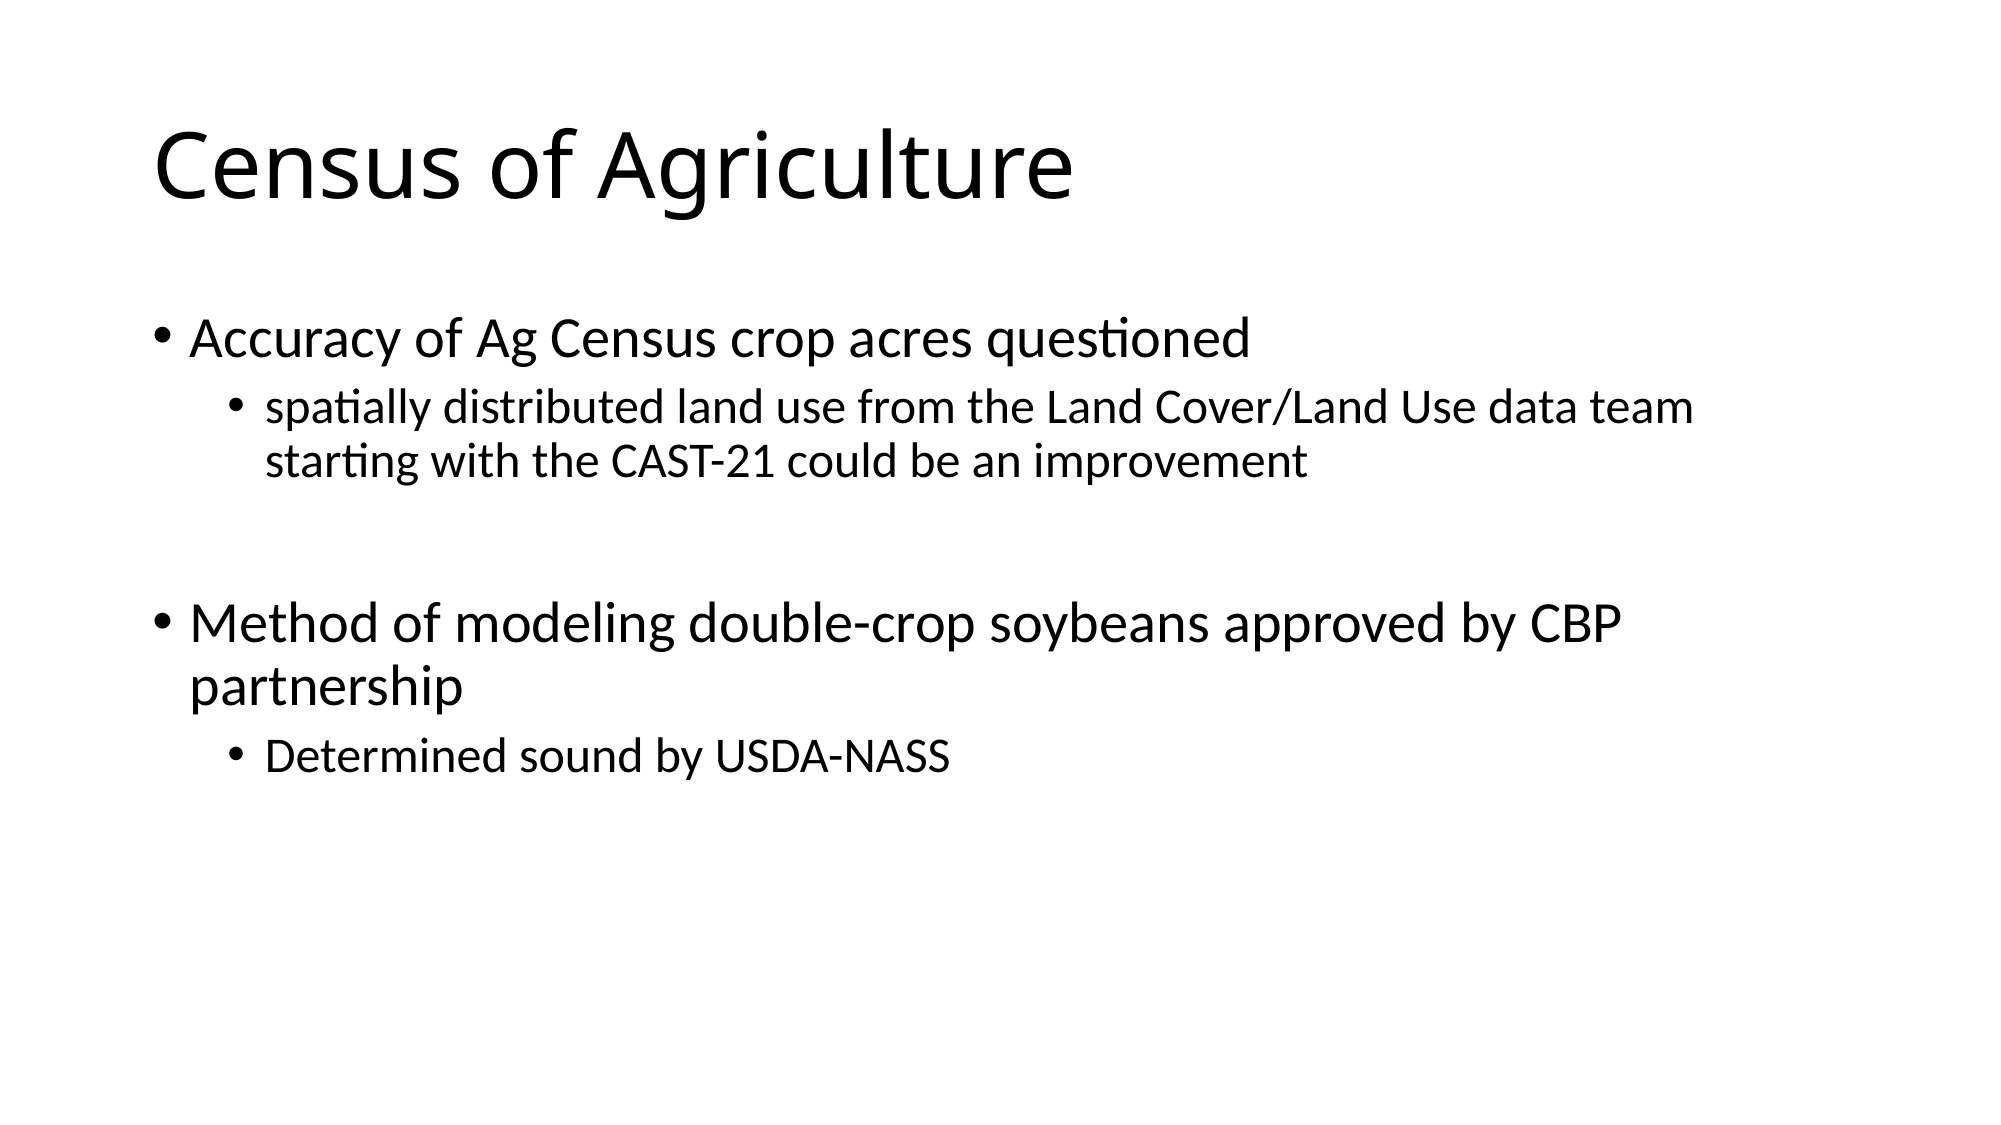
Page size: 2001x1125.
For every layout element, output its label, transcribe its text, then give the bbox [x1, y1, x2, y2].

title Census of Agriculture [137, 59, 1863, 278]
list Accuracy of Ag Census crop acres questioned spatially distributed land use from the Land Cover/Land Use data team starting with the CAST-21 could be an improvement Method of modeling double-crop soybeans approved by CBP partnership Determined sound by USDA-NASS [137, 299, 1863, 1014]
